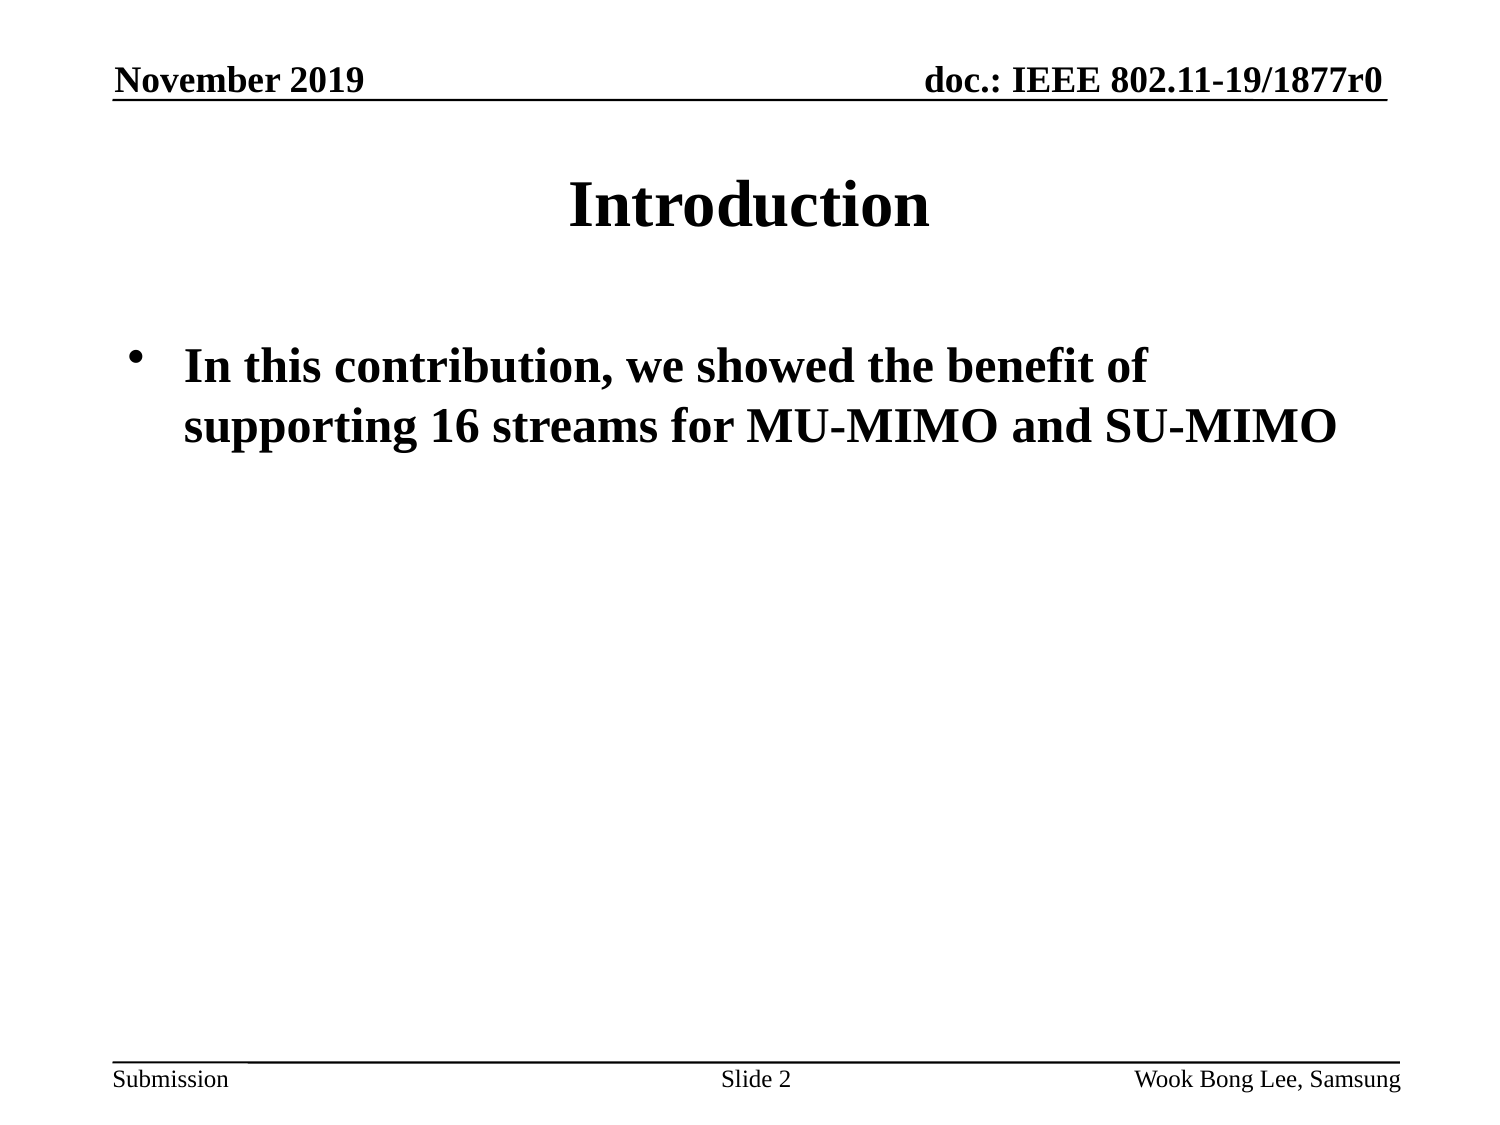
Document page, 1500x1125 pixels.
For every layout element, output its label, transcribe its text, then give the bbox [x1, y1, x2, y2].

footer Wook Bong Lee, Samsung [1130, 1061, 1402, 1093]
list In this contribution, we showed the benefit of supporting 16 streams for MU-MIMO and SU-MIMO [112, 324, 1388, 1001]
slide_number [114, 54, 368, 101]
slide_number Slide 2 [712, 1061, 800, 1093]
title Introduction [112, 112, 1388, 288]
